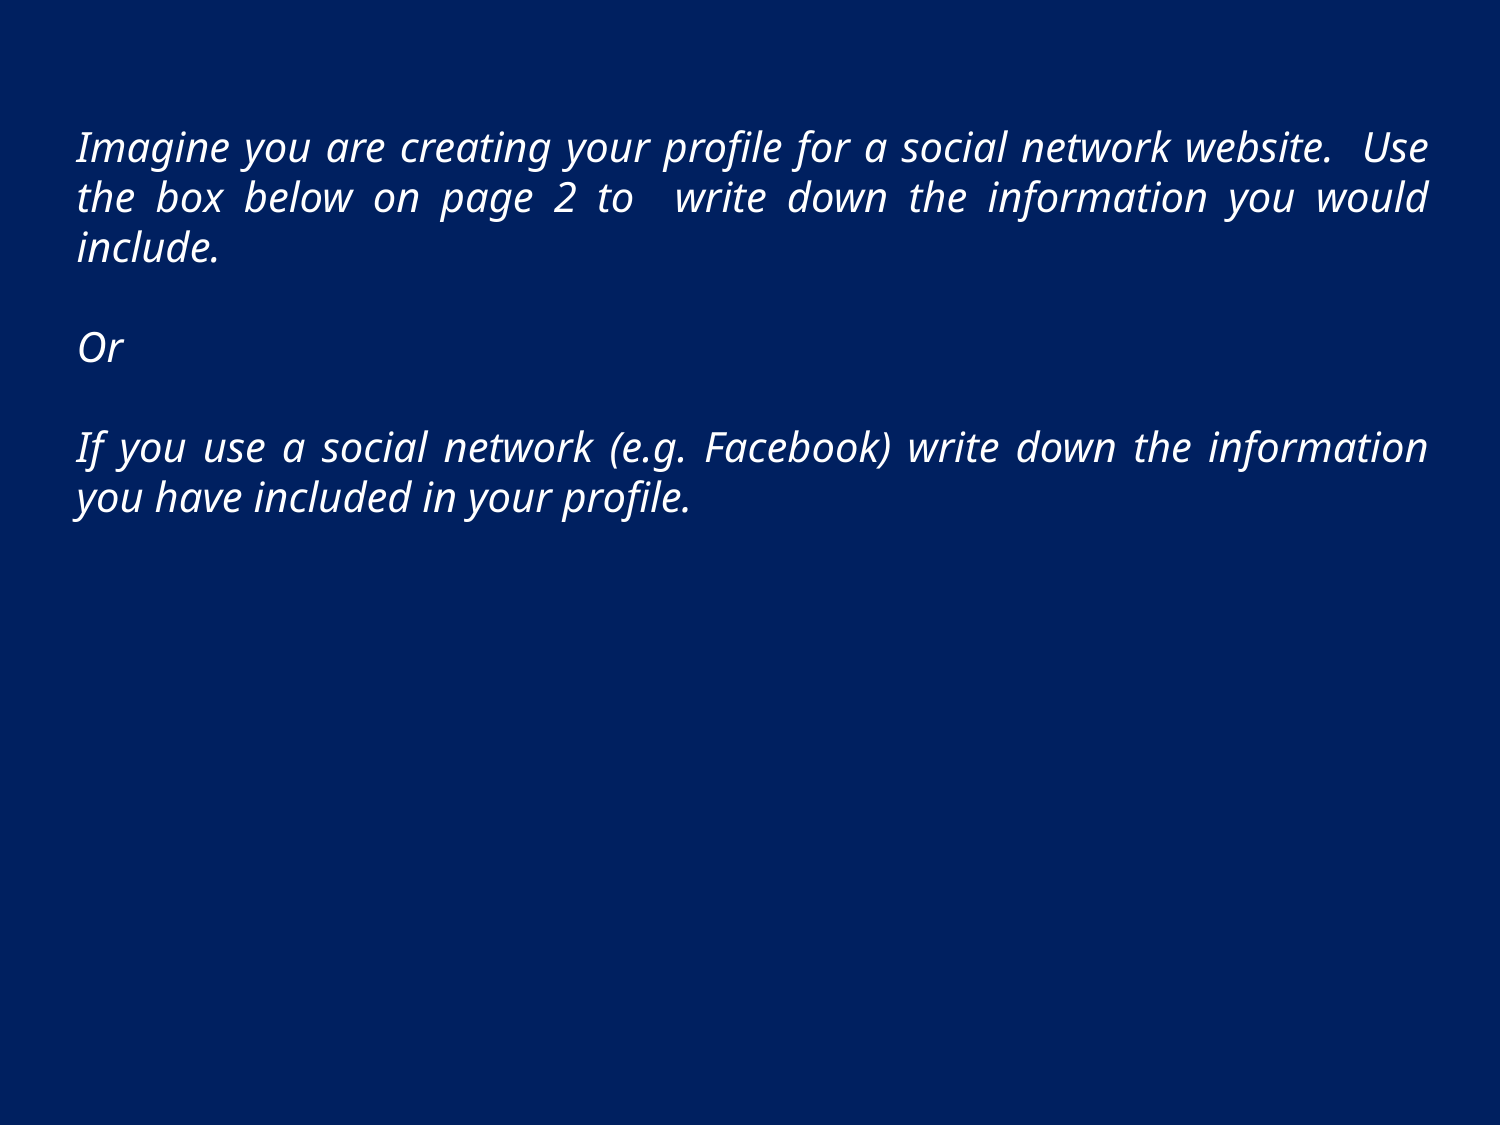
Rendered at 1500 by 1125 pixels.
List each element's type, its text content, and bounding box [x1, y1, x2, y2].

text_box Imagine you are creating your profile for a social network website. Use the box below on page 2 to write down the information you would include. Or If you use a social network (e.g. Facebook) write down the information you have included in your profile. [61, 113, 1445, 759]
